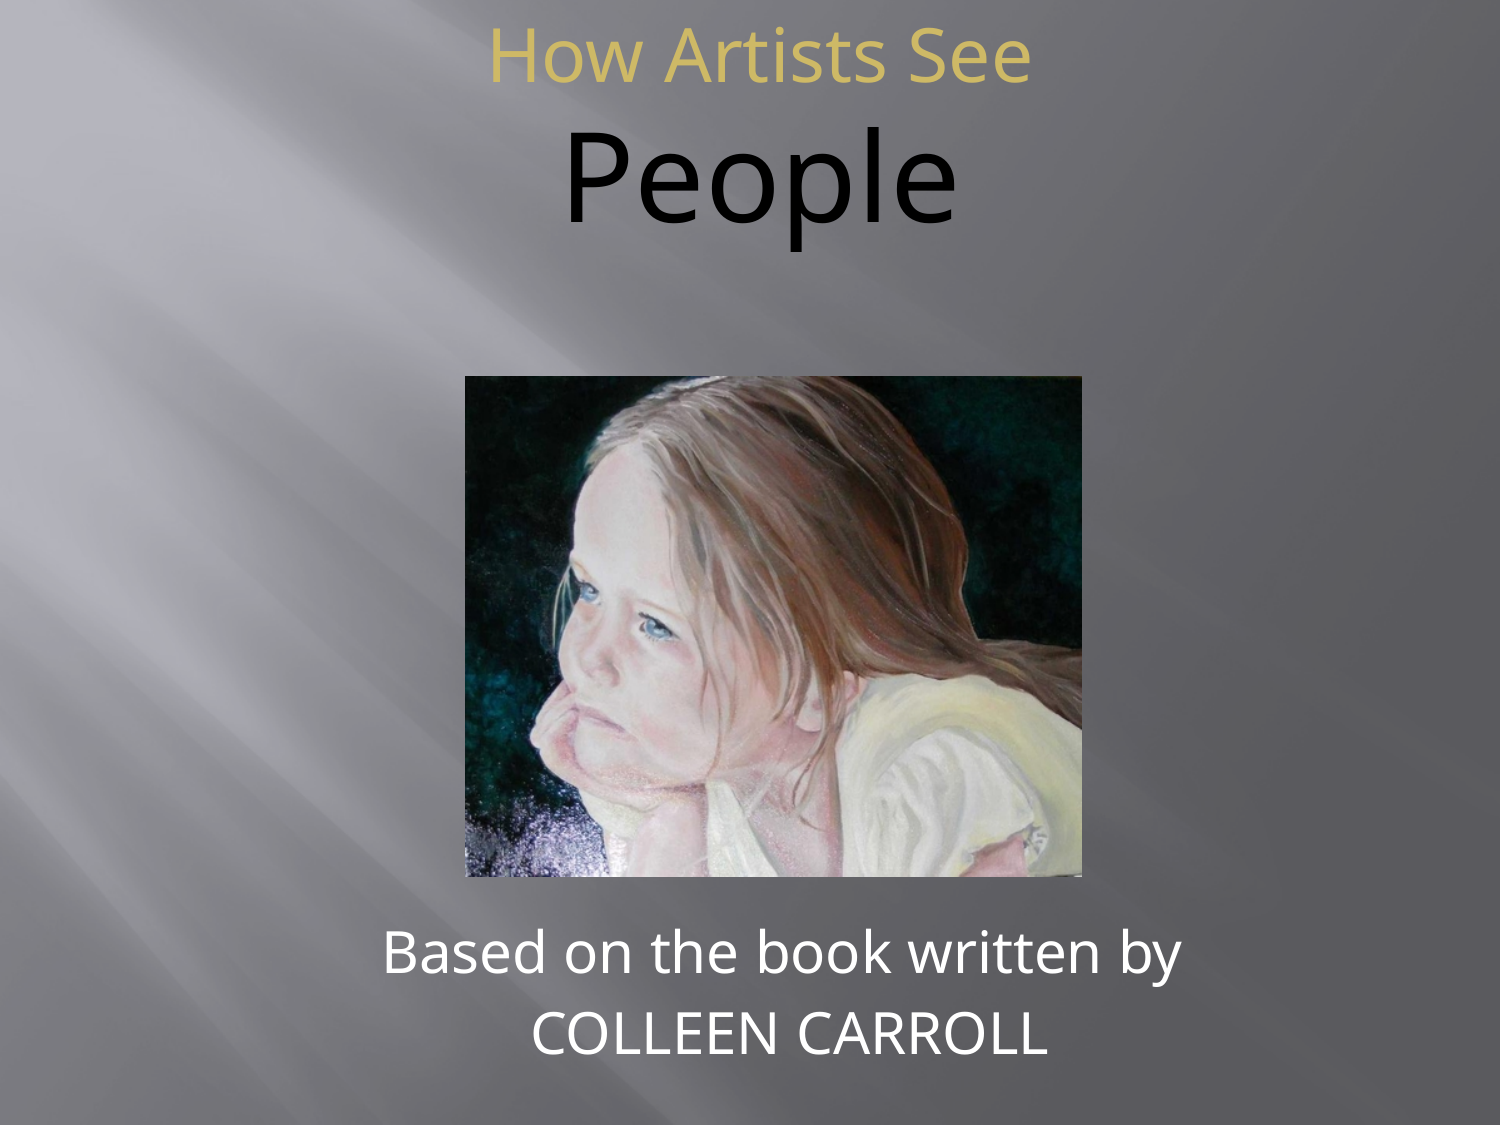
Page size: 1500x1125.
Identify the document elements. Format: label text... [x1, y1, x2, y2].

subtitle Based on the book written by COLLEEN CARROLL [190, 906, 1390, 1092]
picture [465, 376, 1083, 877]
text_box How Artists See People [319, 0, 1201, 255]
